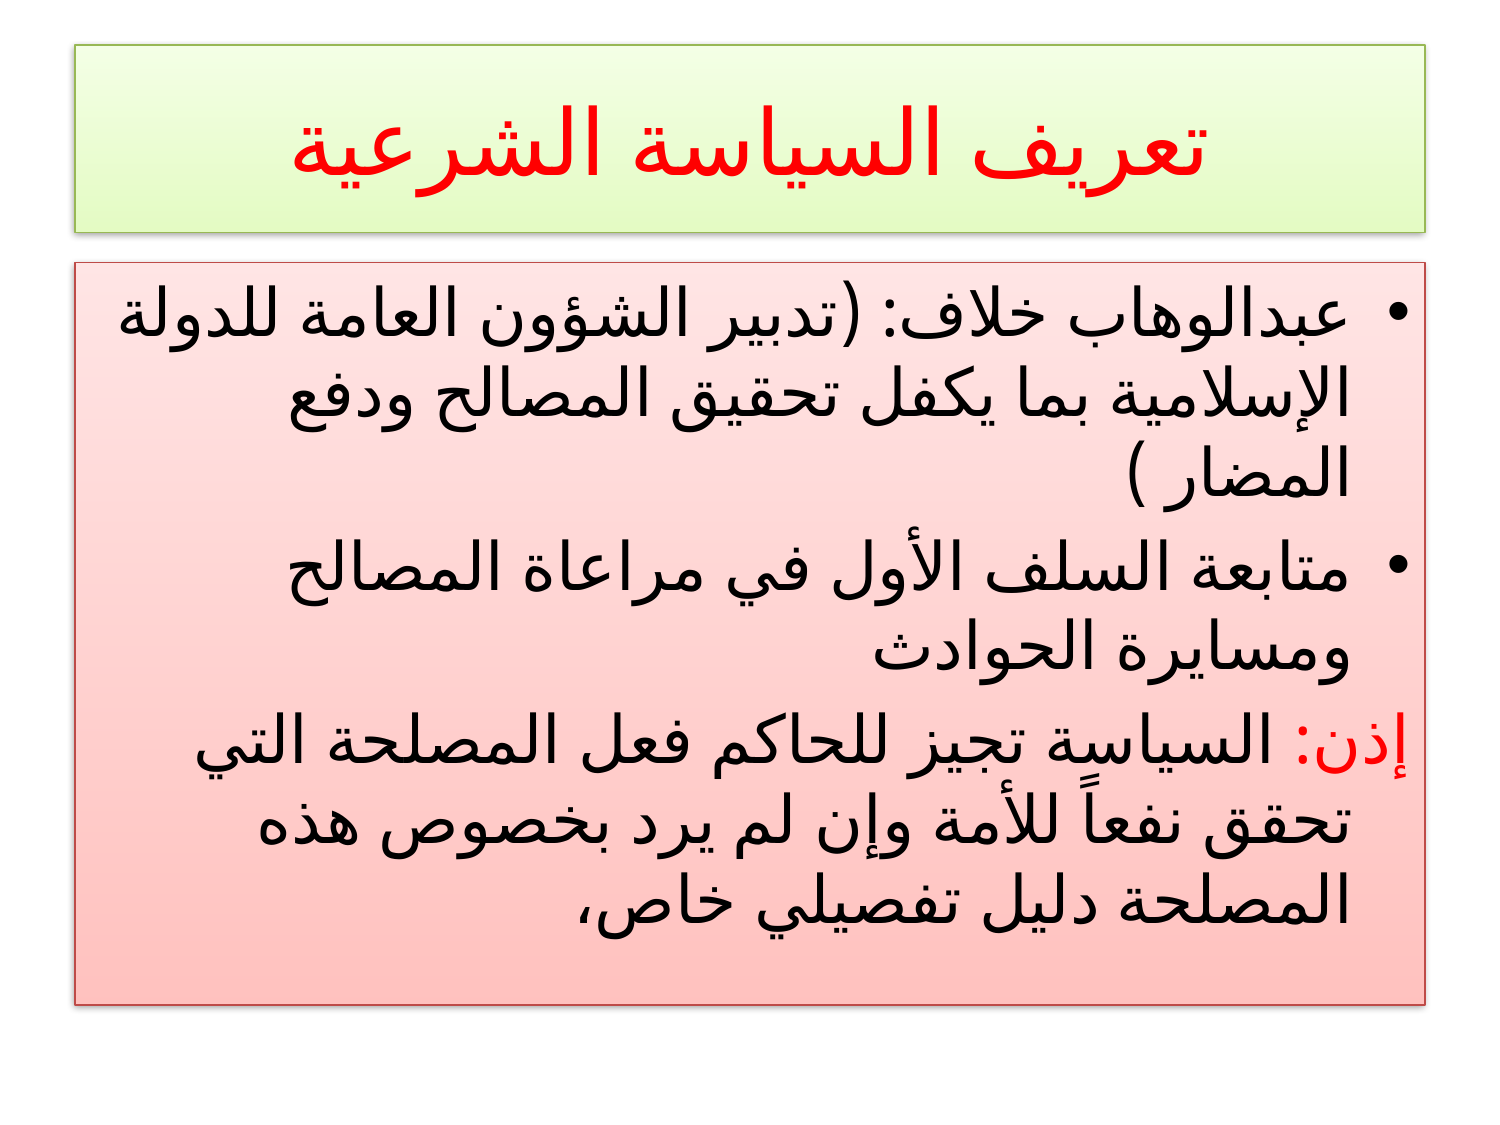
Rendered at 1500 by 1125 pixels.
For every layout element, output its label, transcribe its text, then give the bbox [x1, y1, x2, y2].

list عبدالوهاب خلاف: (تدبير الشؤون العامة للدولة الإسلامية بما يكفل تحقيق المصالح ودفع المضار ) متابعة السلف الأول في مراعاة المصالح ومسايرة الحوادث إذن: السياسة تجيز للحاكم فعل المصلحة التي تحقق نفعاً للأمة وإن لم يرد بخصوص هذه المصلحة دليل تفصيلي خاص، [74, 262, 1426, 1006]
title تعريف السياسة الشرعية [74, 44, 1426, 233]
